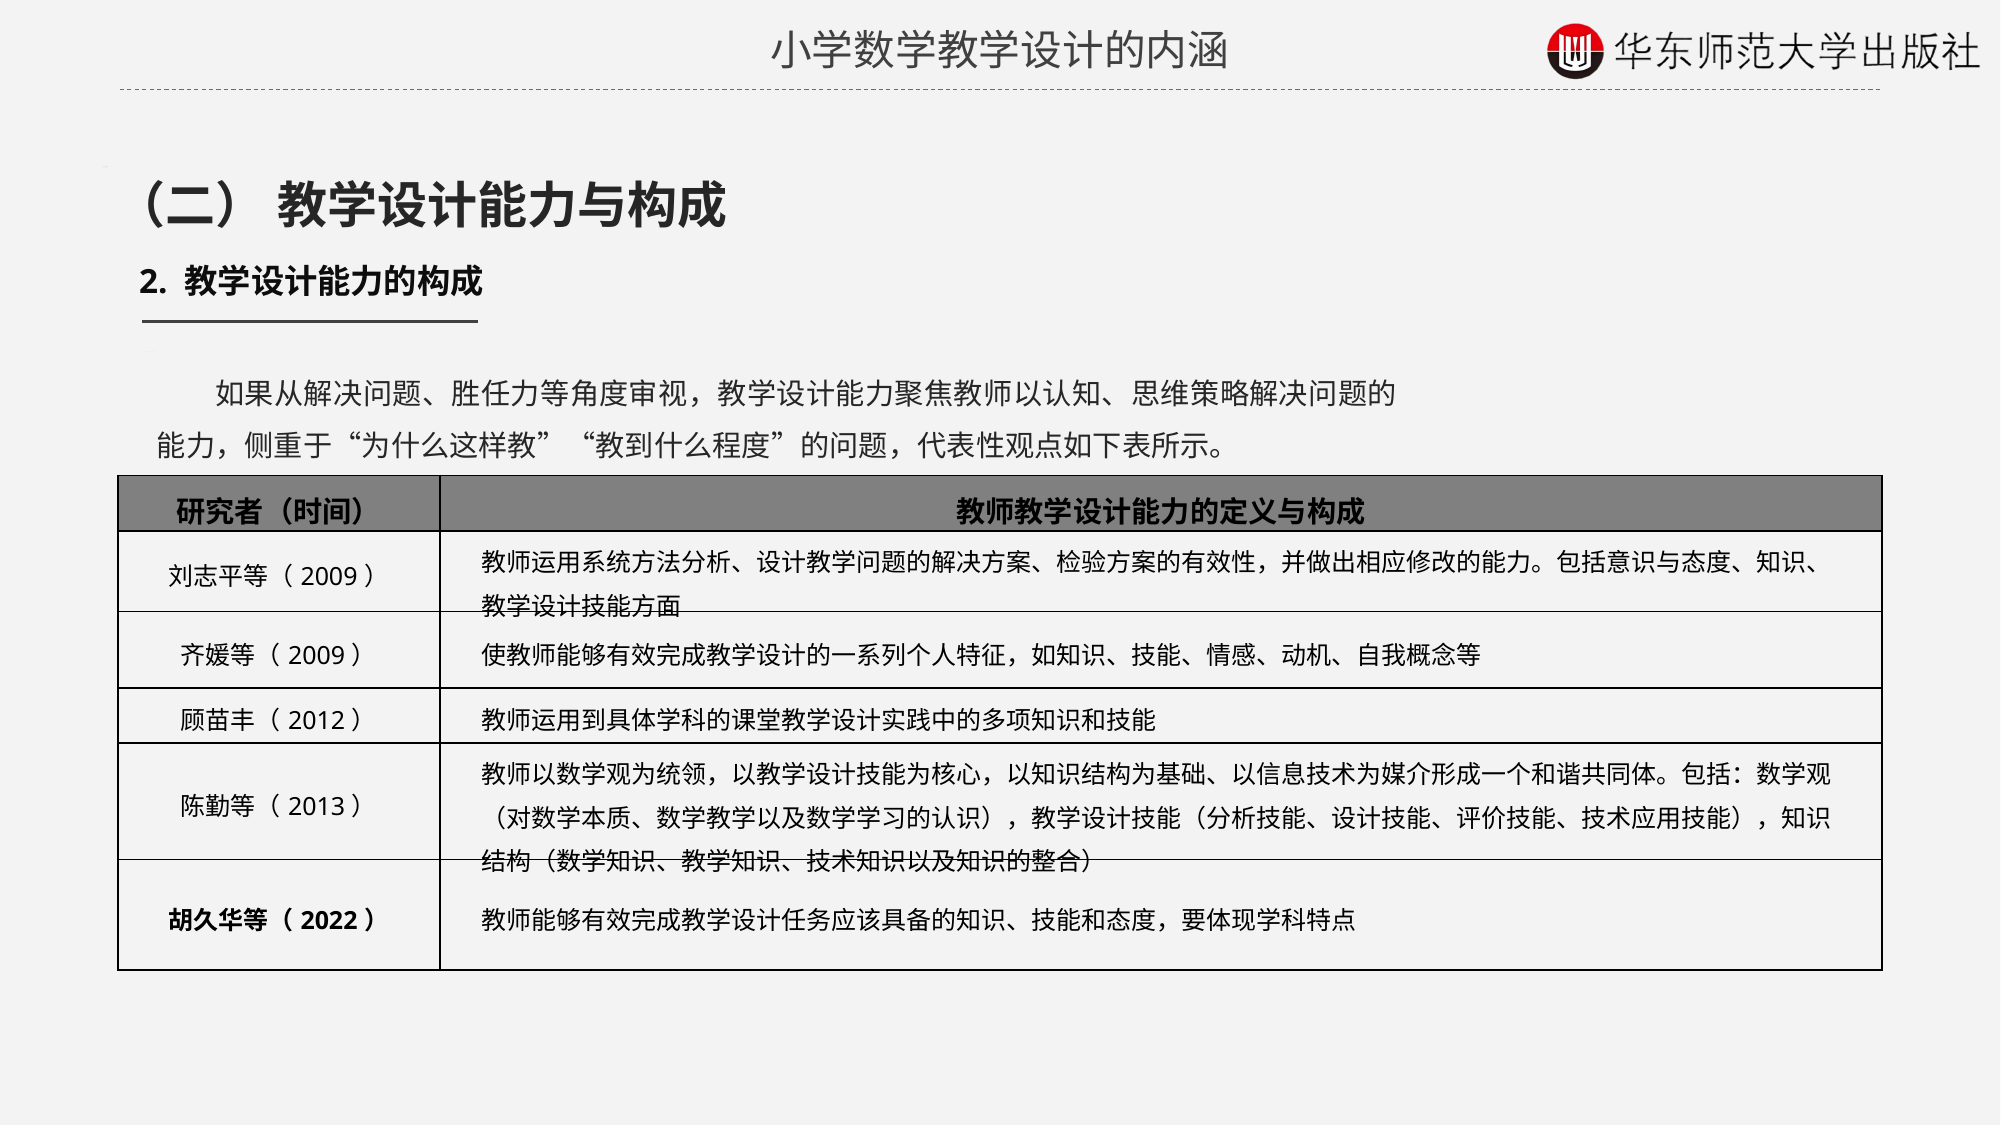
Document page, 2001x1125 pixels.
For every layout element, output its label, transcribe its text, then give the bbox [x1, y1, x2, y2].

table_header 研究者（时间） [119, 476, 439, 530]
table_cell 齐媛等（2009） [119, 612, 439, 687]
text_box 如果从解决问题、胜任力等角度审视，教学设计能力聚焦教师以认知、思维策略解决问题的能力，侧重于“为什么这样教”“教到什么程度”的问题，代表性观点如下表所示。 [142, 350, 1412, 470]
table_cell 胡久华等（2022） [119, 860, 439, 969]
table_cell 教师能够有效完成教学设计任务应该具备的知识、技能和态度，要体现学科特点 [441, 860, 1881, 969]
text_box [1536, 13, 1989, 83]
table_header 教师教学设计能力的定义与构成 [441, 476, 1881, 530]
table_cell 使教师能够有效完成教学设计的一系列个人特征，如知识、技能、情感、动机、自我概念等 [441, 612, 1881, 687]
table_cell 刘志平等（2009） [119, 532, 439, 611]
table_cell 顾苗丰（2012） [119, 689, 439, 742]
text_box 2. 教学设计能力的构成 [124, 253, 807, 308]
text_box 小学数学教学设计的内涵 [680, 23, 1320, 74]
text_box （二） 教学设计能力与构成 [101, 166, 806, 242]
table_cell 教师运用系统方法分析、设计教学问题的解决方案、检验方案的有效性，并做出相应修改的能力。包括意识与态度、知识、教学设计技能方面 [441, 532, 1881, 611]
table_cell 教师以数学观为统领，以教学设计技能为核心，以知识结构为基础、以信息技术为媒介形成一个和谐共同体。包括：数学观（对数学本质、数学教学以及数学学习的认识），教学设计技能（分析技能、设计技能、评价技能、技术应用技能），知识结构（数学知识、教学知识、技术知识以及知识的整合） [441, 744, 1881, 859]
table_cell 教师运用到具体学科的课堂教学设计实践中的多项知识和技能 [441, 689, 1881, 742]
table_cell 陈勤等（2013） [119, 744, 439, 859]
